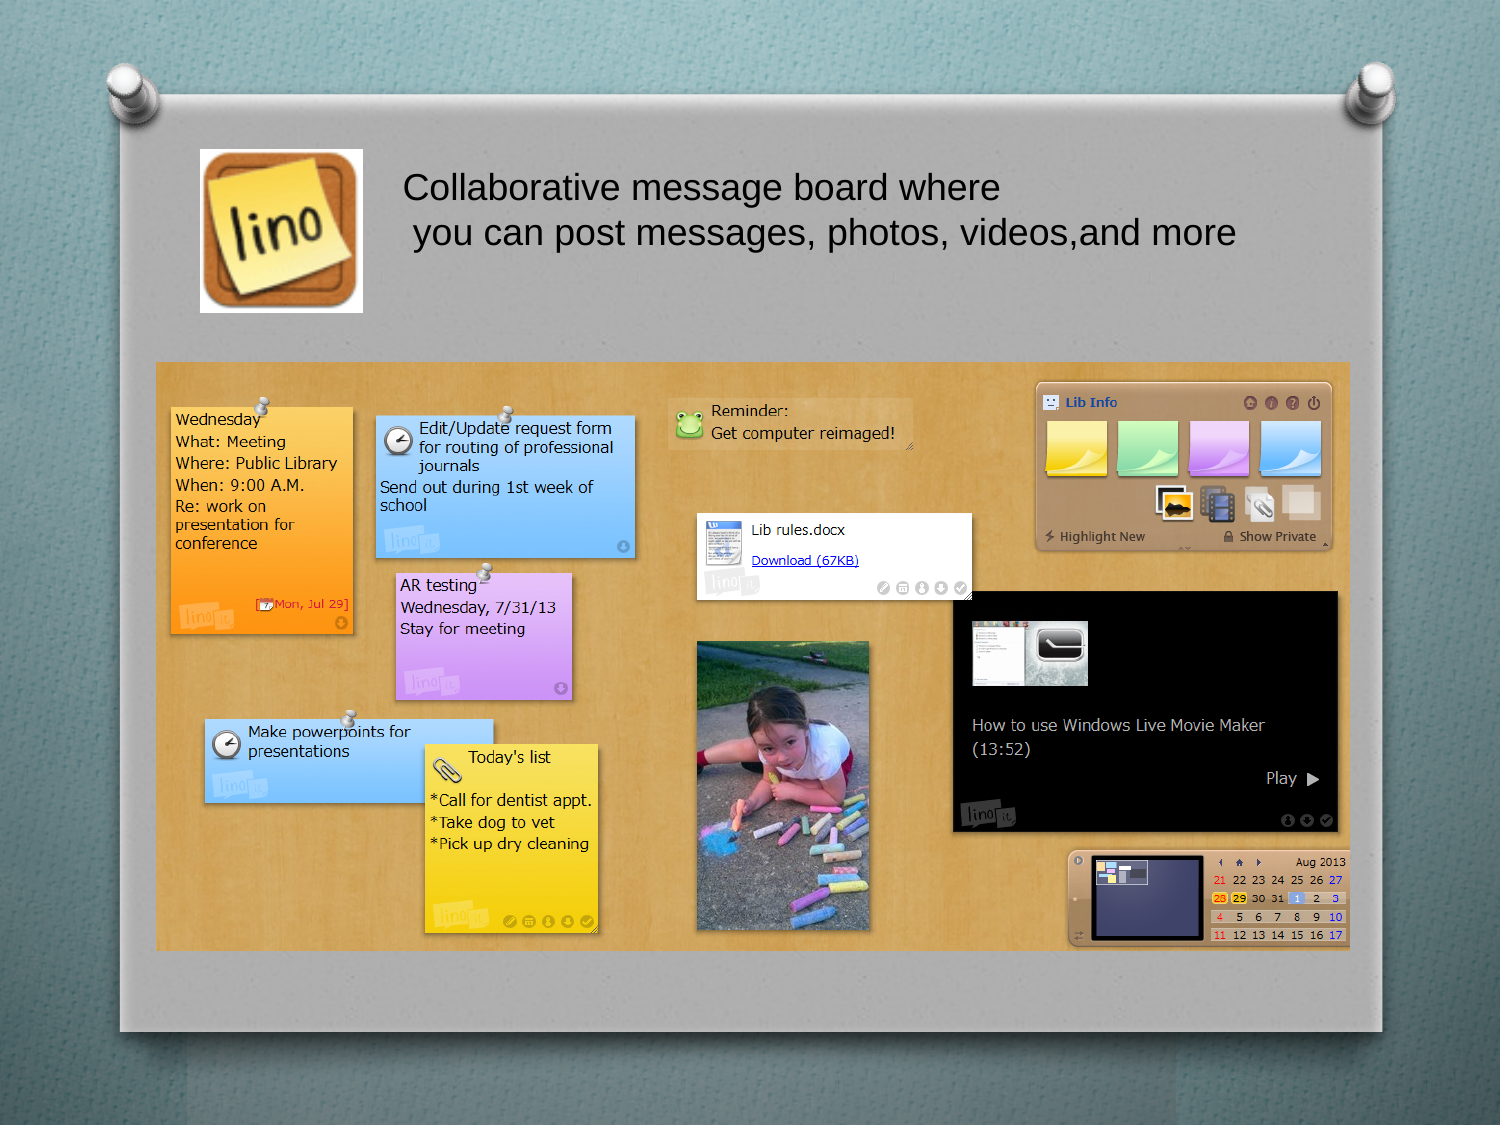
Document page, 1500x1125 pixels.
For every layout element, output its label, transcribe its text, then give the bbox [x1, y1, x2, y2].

picture [75, 29, 198, 153]
title Collaborative message board where you can post messages, photos, videos,and more [387, 153, 1323, 307]
picture [1317, 35, 1439, 156]
picture [199, 149, 363, 313]
picture [155, 362, 1350, 951]
